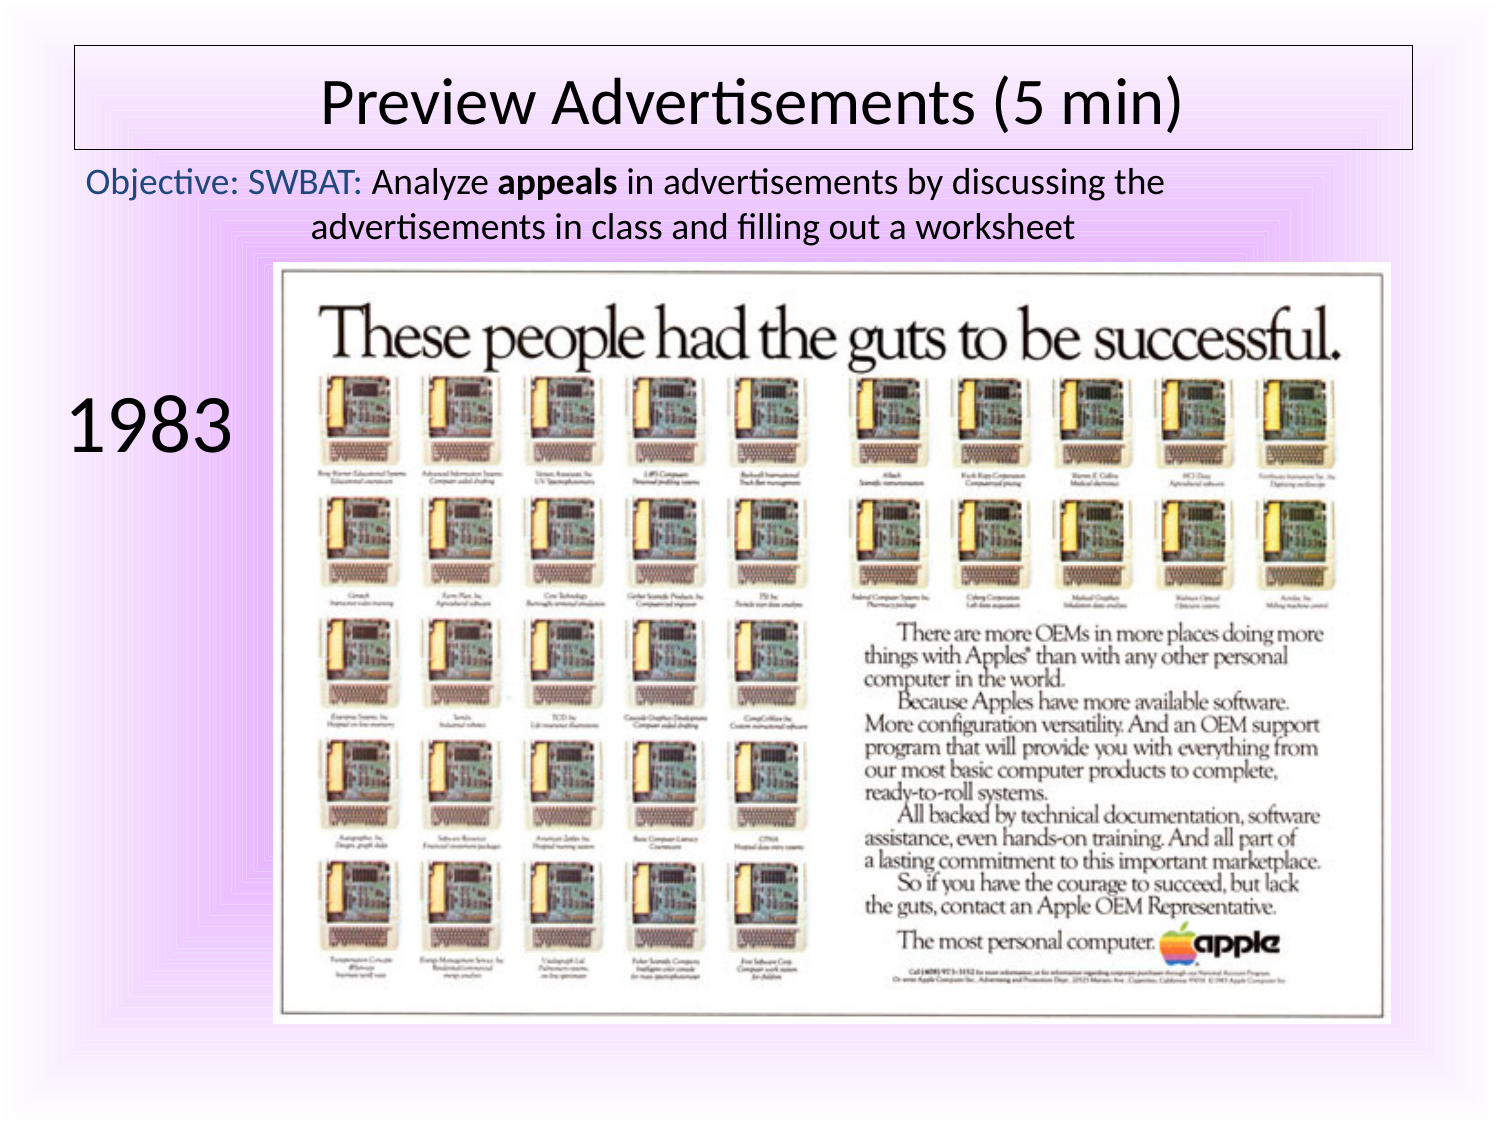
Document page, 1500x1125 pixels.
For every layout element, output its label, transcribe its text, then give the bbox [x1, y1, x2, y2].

text_box 1983 [50, 362, 268, 477]
picture [273, 262, 1391, 1024]
text_box Preview Advertisements (5 min) [74, 45, 1413, 149]
text_box Objective: SWBAT: Analyze appeals in advertisements by discussing the advertisements in class and filling out a worksheet [70, 149, 1413, 255]
